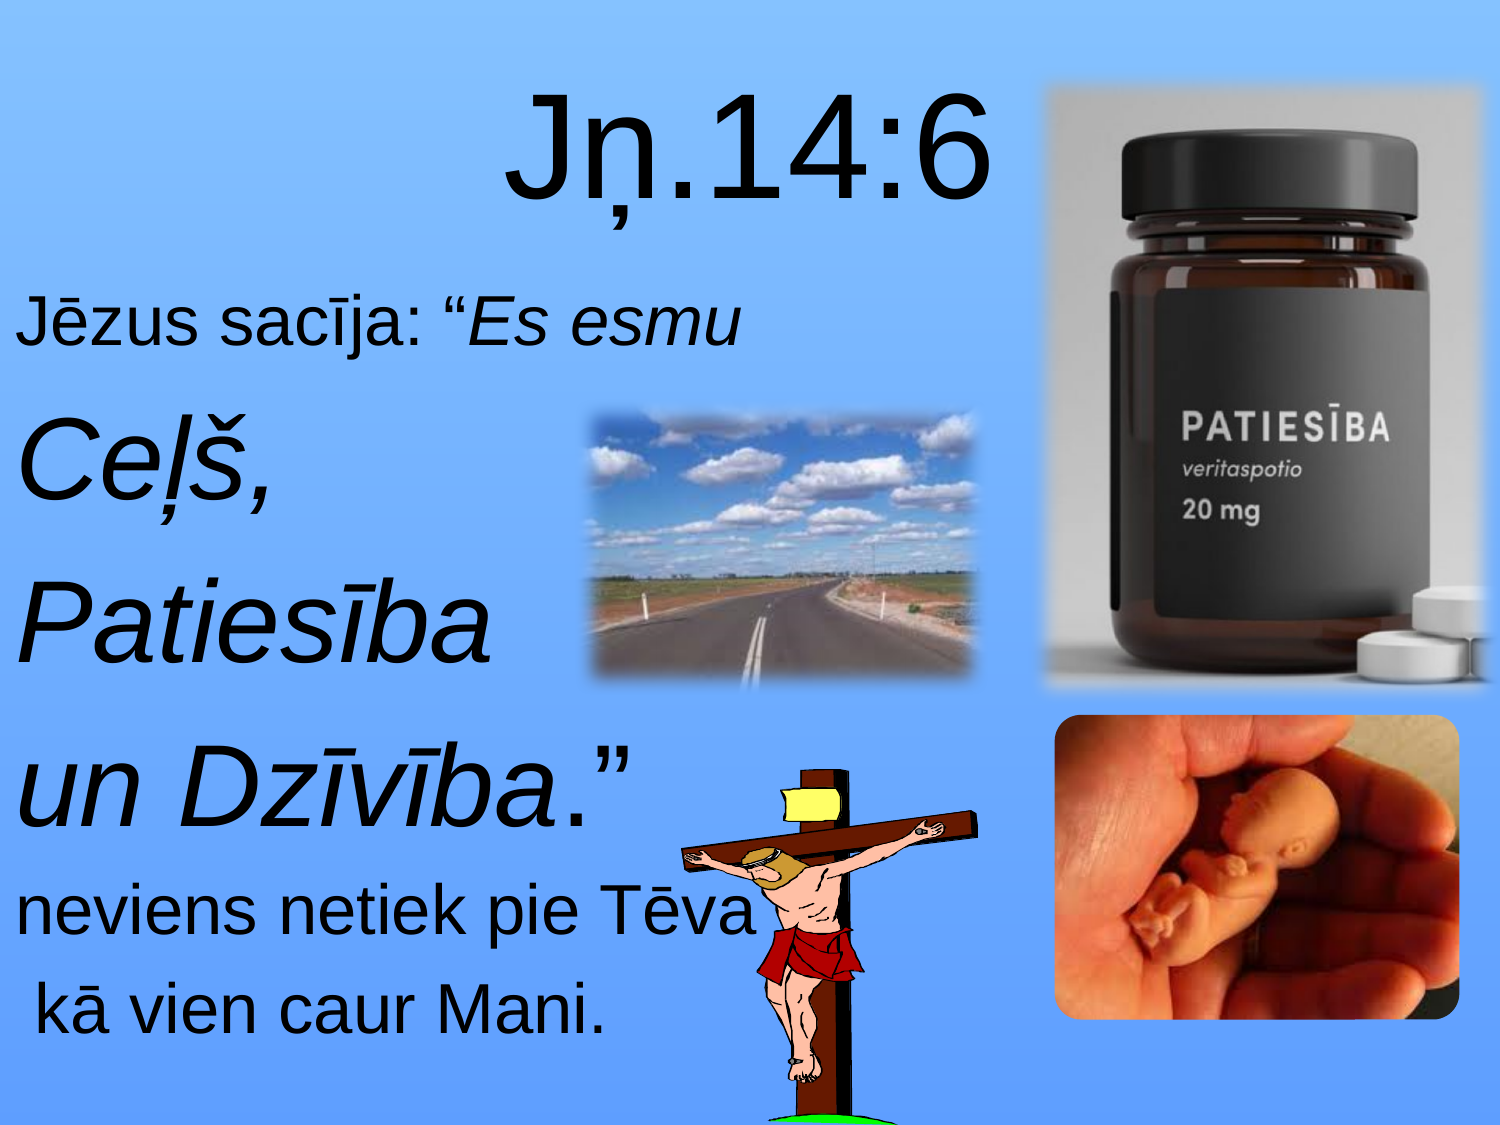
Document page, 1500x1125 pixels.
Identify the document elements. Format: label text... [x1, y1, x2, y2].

picture [1027, 66, 1500, 705]
picture [1054, 714, 1460, 1020]
list Jēzus sacīja: “Es esmu Ceļš, Patiesība un Dzīvība.” neviens netiek pie Tēva kā vien caur Mani. [0, 266, 1020, 1010]
title Jņ.14:6 [799, 44, 1426, 233]
picture [573, 398, 989, 696]
picture [679, 768, 979, 1125]
text_box [25, 0, 799, 321]
